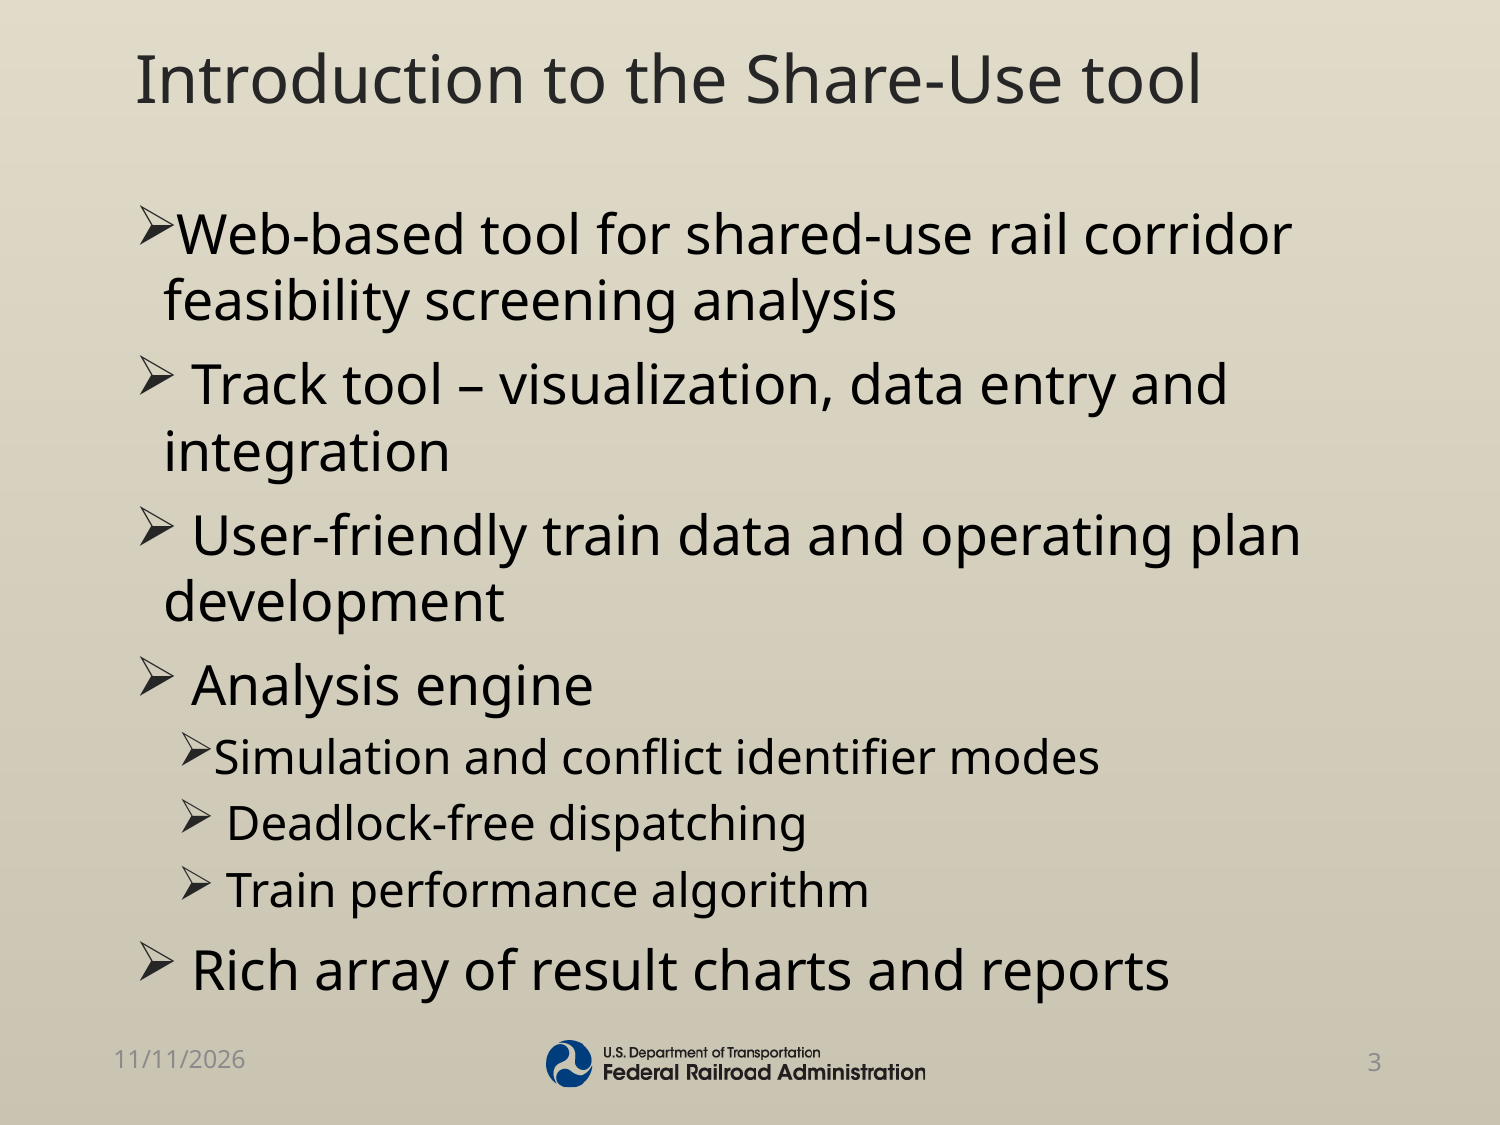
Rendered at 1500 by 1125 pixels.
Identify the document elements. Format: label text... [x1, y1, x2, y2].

slide_number 3 [1059, 1033, 1397, 1094]
title Introduction to the Share-Use tool [120, 20, 1380, 145]
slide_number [98, 1030, 436, 1091]
list Web-based tool for shared-use rail corridor feasibility screening analysis Track tool – visualization, data entry and integration User-friendly train data and operating plan development Analysis engine Simulation and conflict identifier modes Deadlock-free dispatching Train performance algorithm Rich array of result charts and reports [120, 191, 1380, 1010]
picture [526, 1035, 926, 1088]
